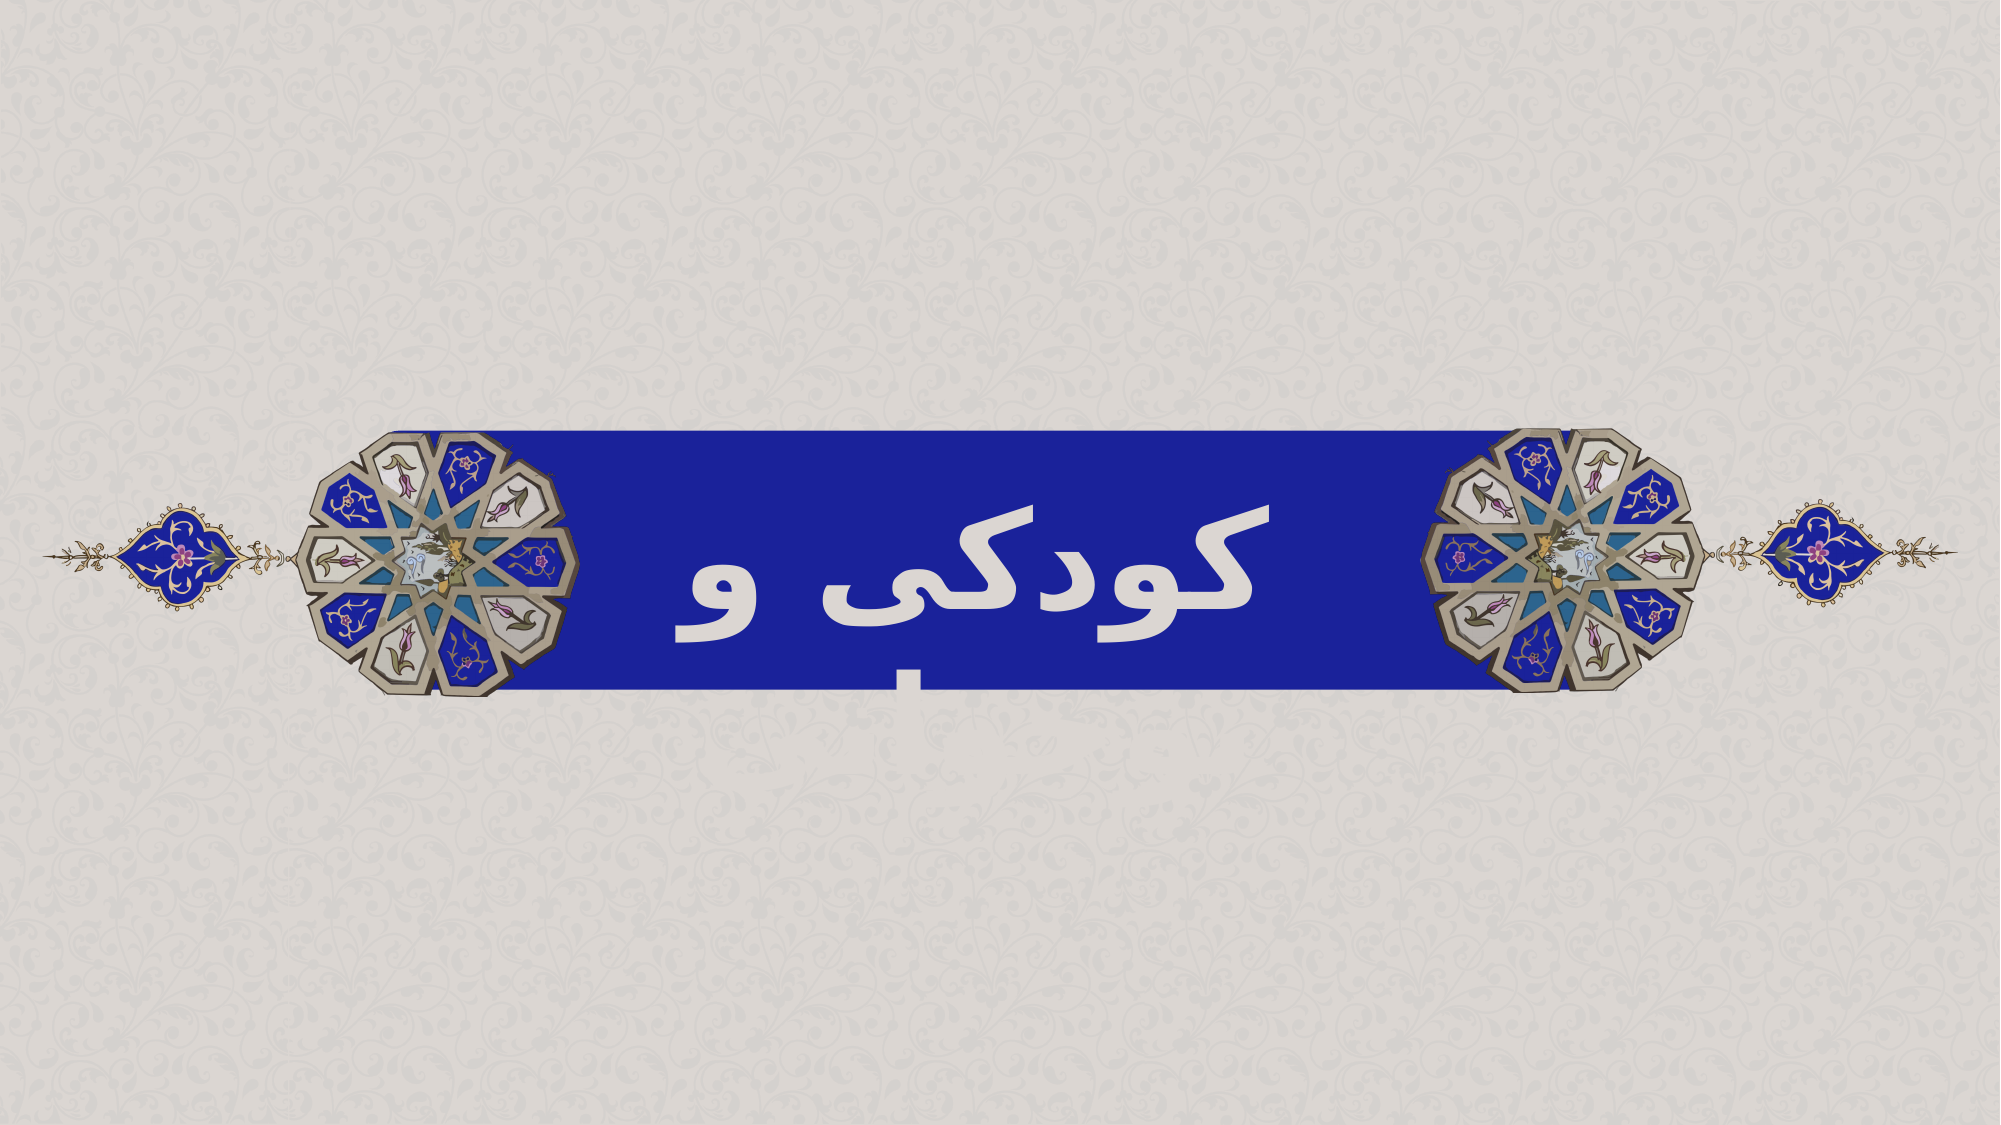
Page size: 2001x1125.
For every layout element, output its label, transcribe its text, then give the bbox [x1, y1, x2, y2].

text_box کودکی و نوجوانی [375, 464, 1576, 810]
picture [43, 433, 580, 697]
picture [1421, 429, 1958, 693]
